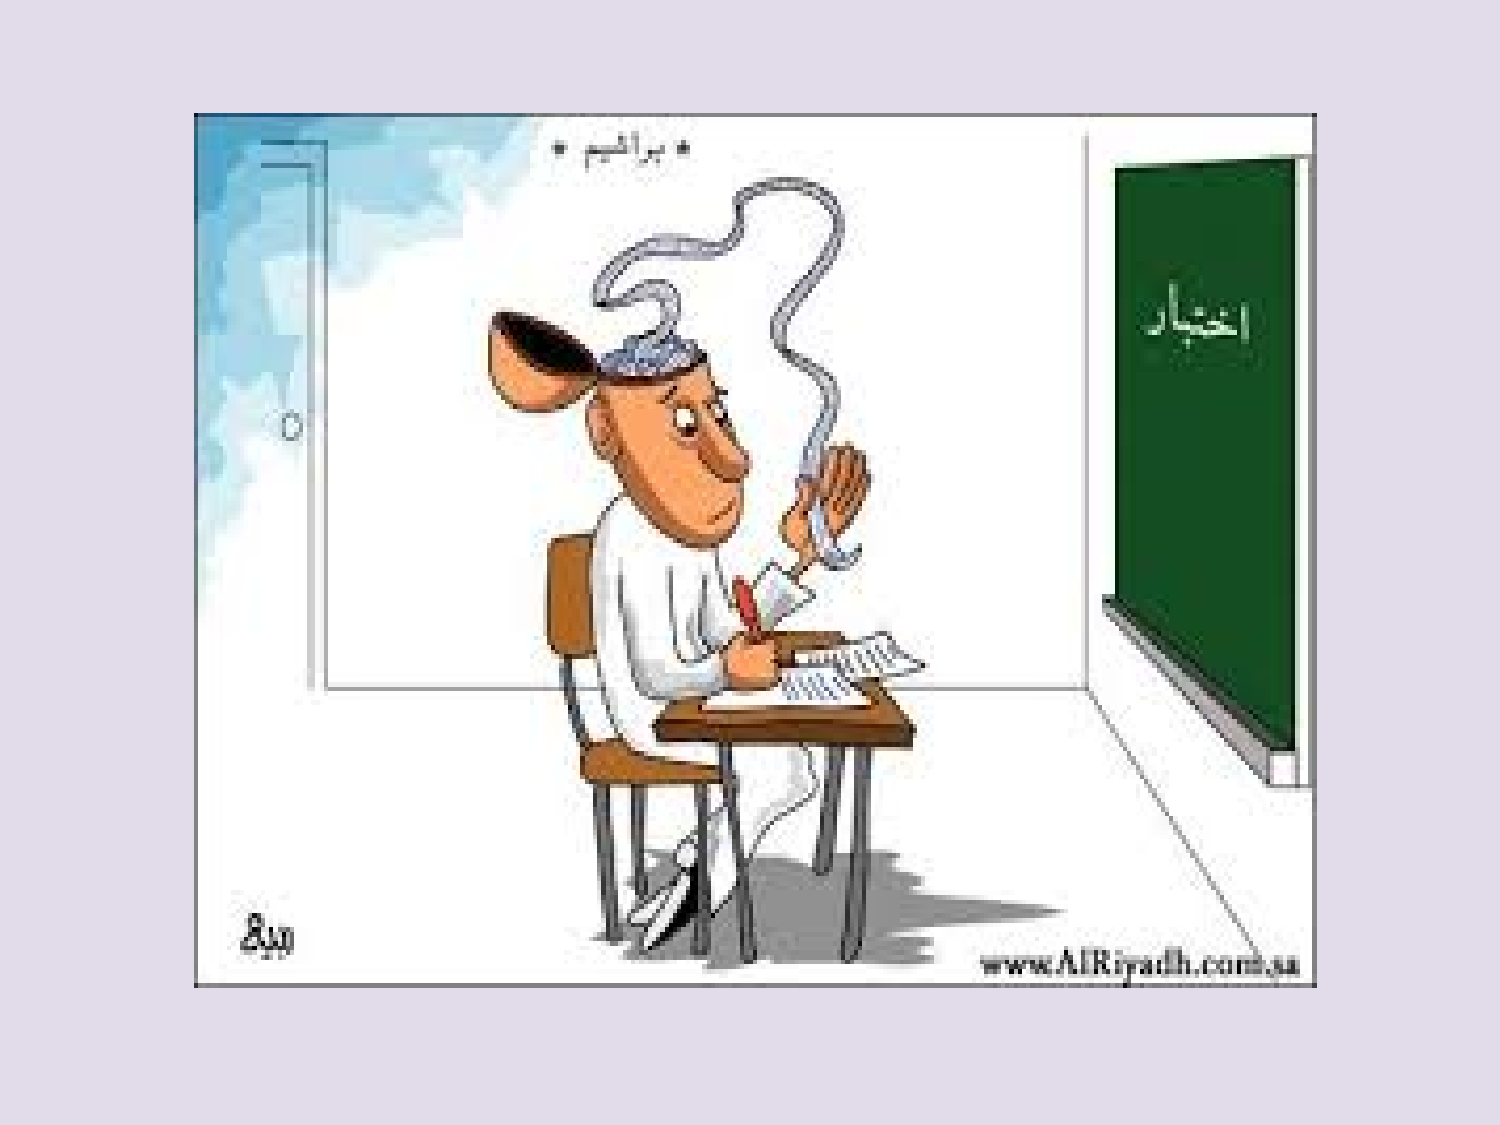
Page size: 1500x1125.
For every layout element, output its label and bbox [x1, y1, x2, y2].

list [194, 113, 1318, 988]
